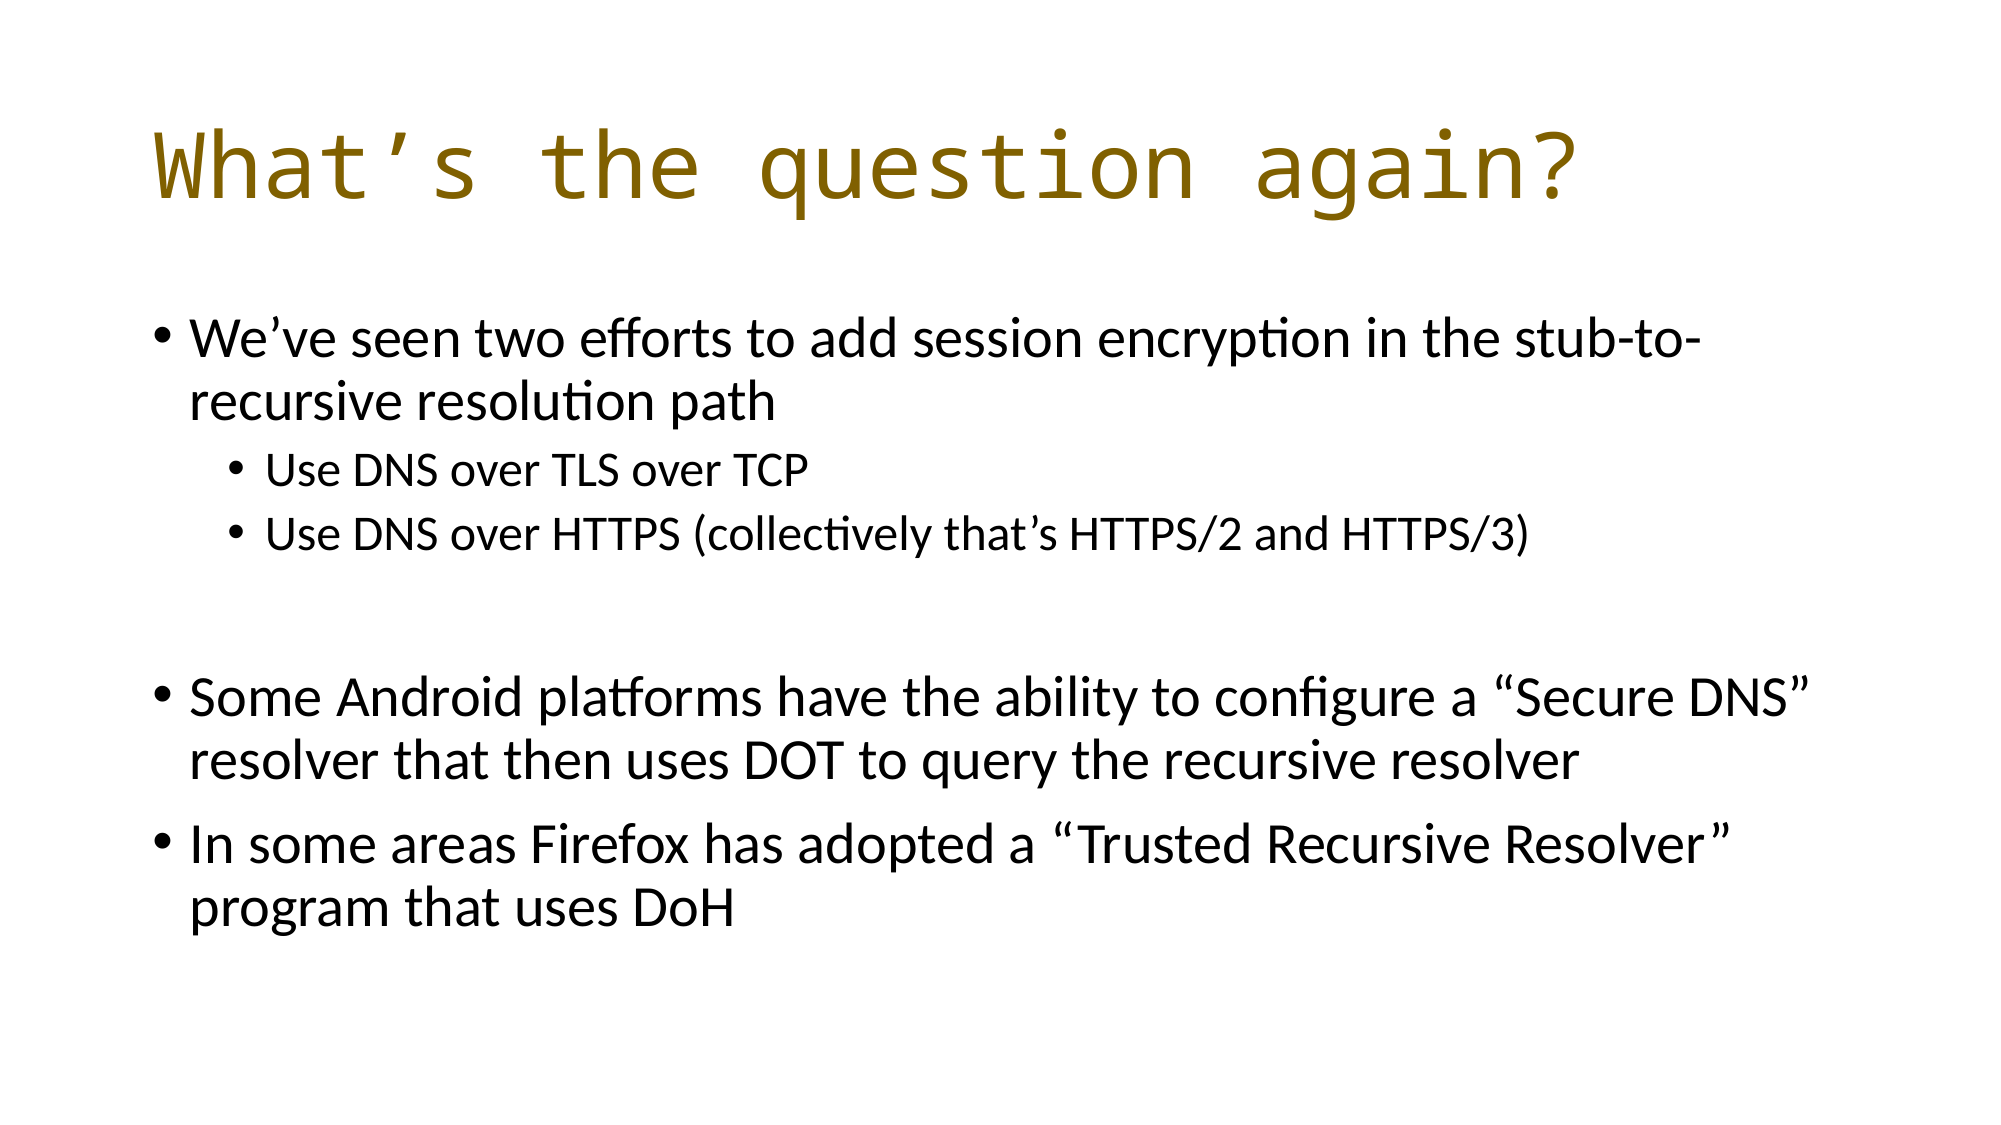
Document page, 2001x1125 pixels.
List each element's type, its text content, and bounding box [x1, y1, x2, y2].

list We’ve seen two efforts to add session encryption in the stub-to-recursive resolution path Use DNS over TLS over TCP Use DNS over HTTPS (collectively that’s HTTPS/2 and HTTPS/3) Some Android platforms have the ability to configure a “Secure DNS” resolver that then uses DOT to query the recursive resolver In some areas Firefox has adopted a “Trusted Recursive Resolver” program that uses DoH [137, 299, 1863, 1014]
title What’s the question again? [137, 59, 1863, 278]
